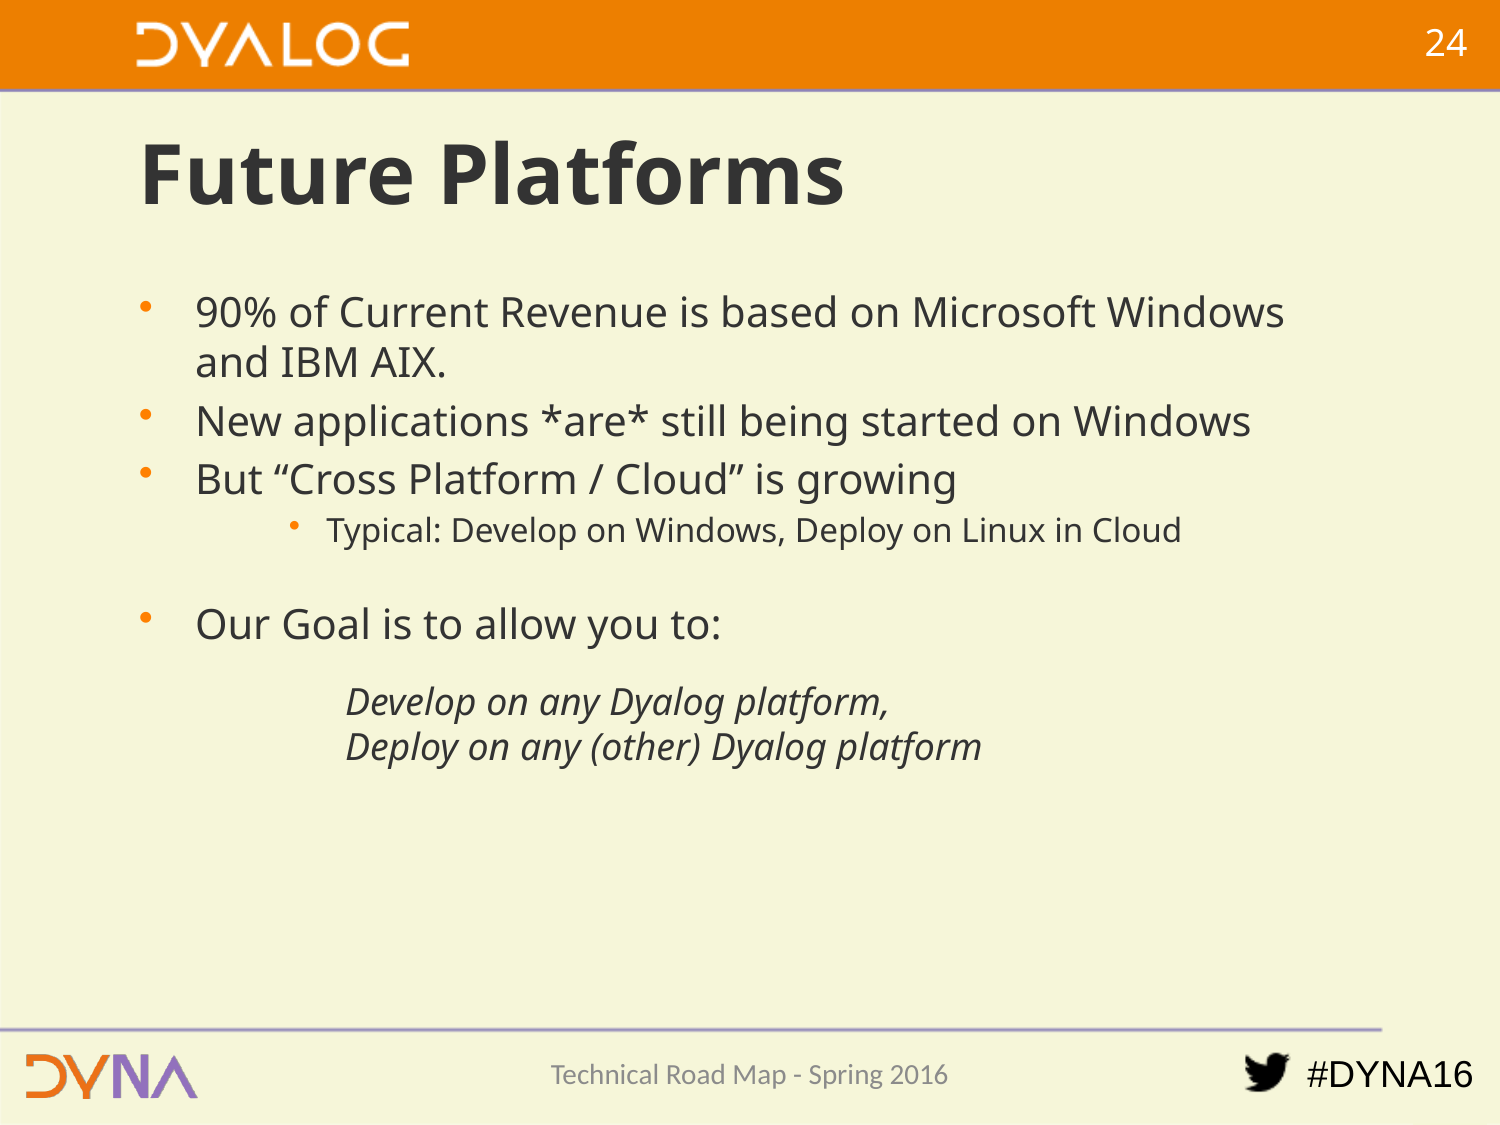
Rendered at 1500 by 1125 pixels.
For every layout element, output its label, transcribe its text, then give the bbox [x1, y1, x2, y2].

slide_number 23 [1325, 11, 1483, 71]
footer Technical Road Map - Spring 2016 [395, 1042, 1105, 1103]
picture [0, 0, 1500, 1125]
list 90% of Current Revenue is based on Microsoft Windows and IBM AIX. New applications *are* still being started on Windows But “Cross Platform / Cloud” is growing Typical: Develop on Windows, Deploy on Linux in Cloud Our Goal is to allow you to: Develop on any Dyalog platform, Deploy on any (other) Dyalog platform [123, 278, 1376, 988]
title Future Platforms [123, 113, 1376, 254]
